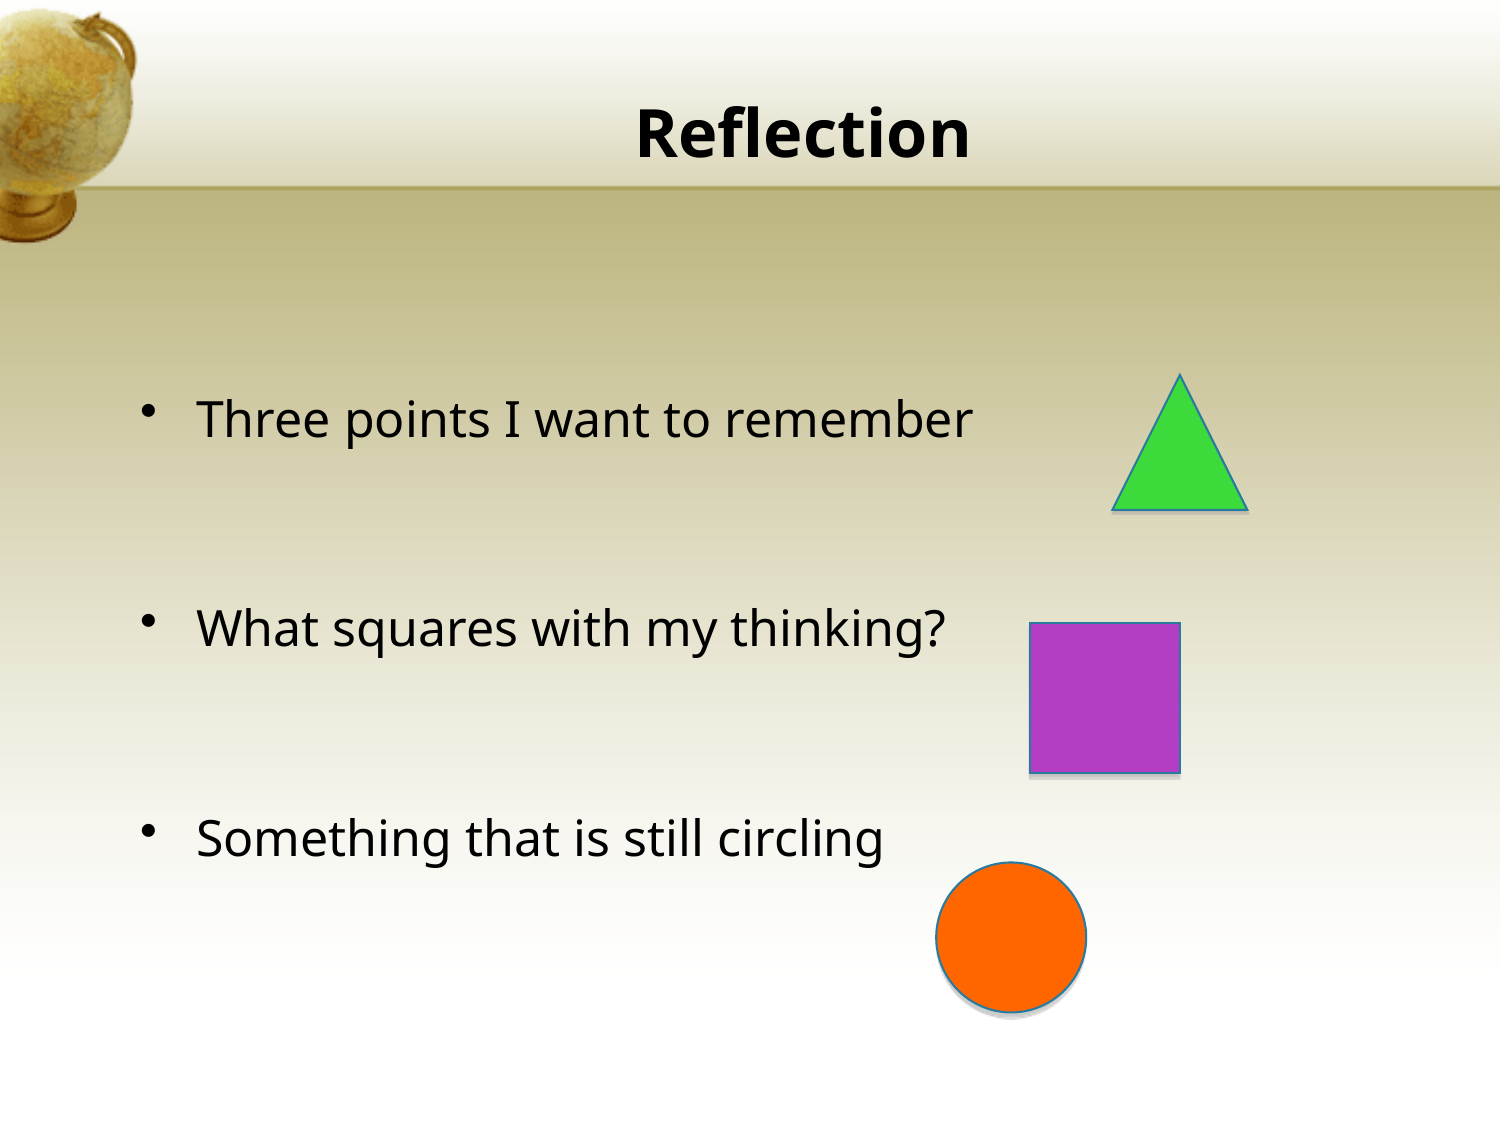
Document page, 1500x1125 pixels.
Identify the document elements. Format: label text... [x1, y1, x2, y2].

list Three points I want to remember What squares with my thinking? Something that is still circling [125, 379, 1341, 946]
text_box [1112, 374, 1248, 510]
title Reflection [171, 36, 1436, 179]
text_box [1029, 623, 1180, 774]
text_box [936, 862, 1087, 1013]
picture [0, 0, 1500, 1125]
